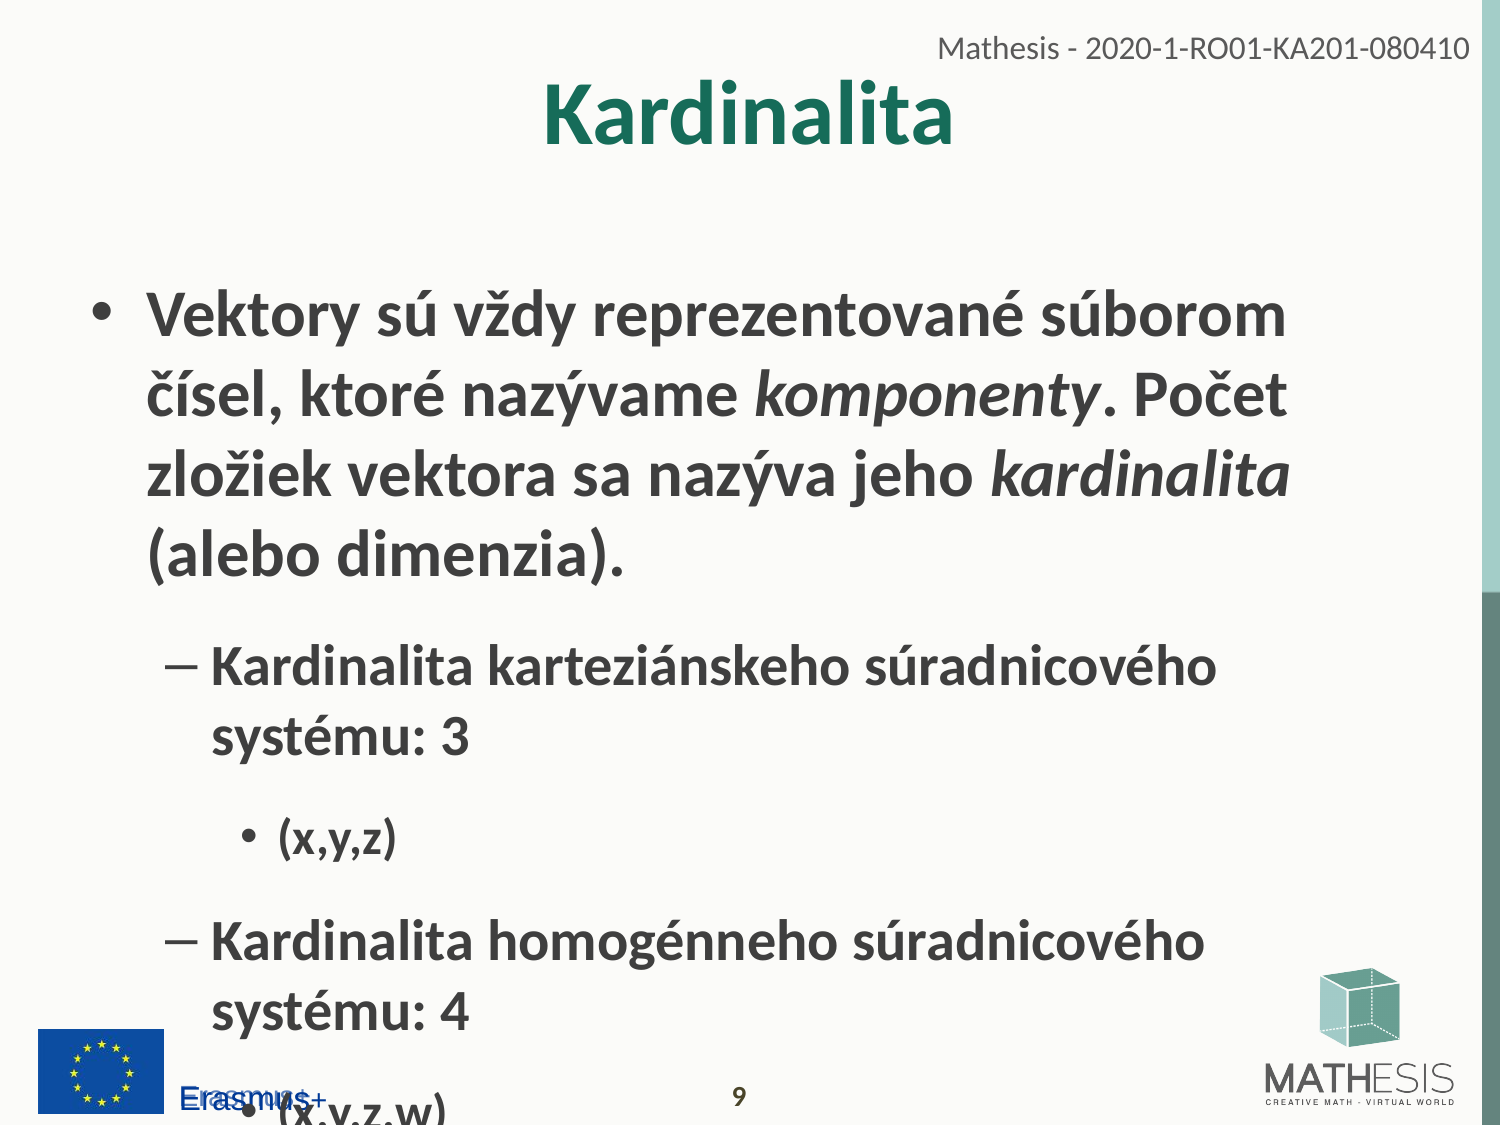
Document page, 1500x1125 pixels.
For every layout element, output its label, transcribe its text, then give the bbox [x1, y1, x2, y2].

list Vektory sú vždy reprezentované súborom čísel, ktoré nazývame komponenty. Počet zložiek vektora sa nazýva jeho kardinalita (alebo dimenzia). Kardinalita karteziánskeho súradnicového systému: 3 (x,y,z) Kardinalita homogénneho súradnicového systému: 4 (x,y,z,w) [75, 262, 1425, 1005]
title Kardinalita [75, 45, 1425, 233]
picture [38, 1029, 164, 1114]
